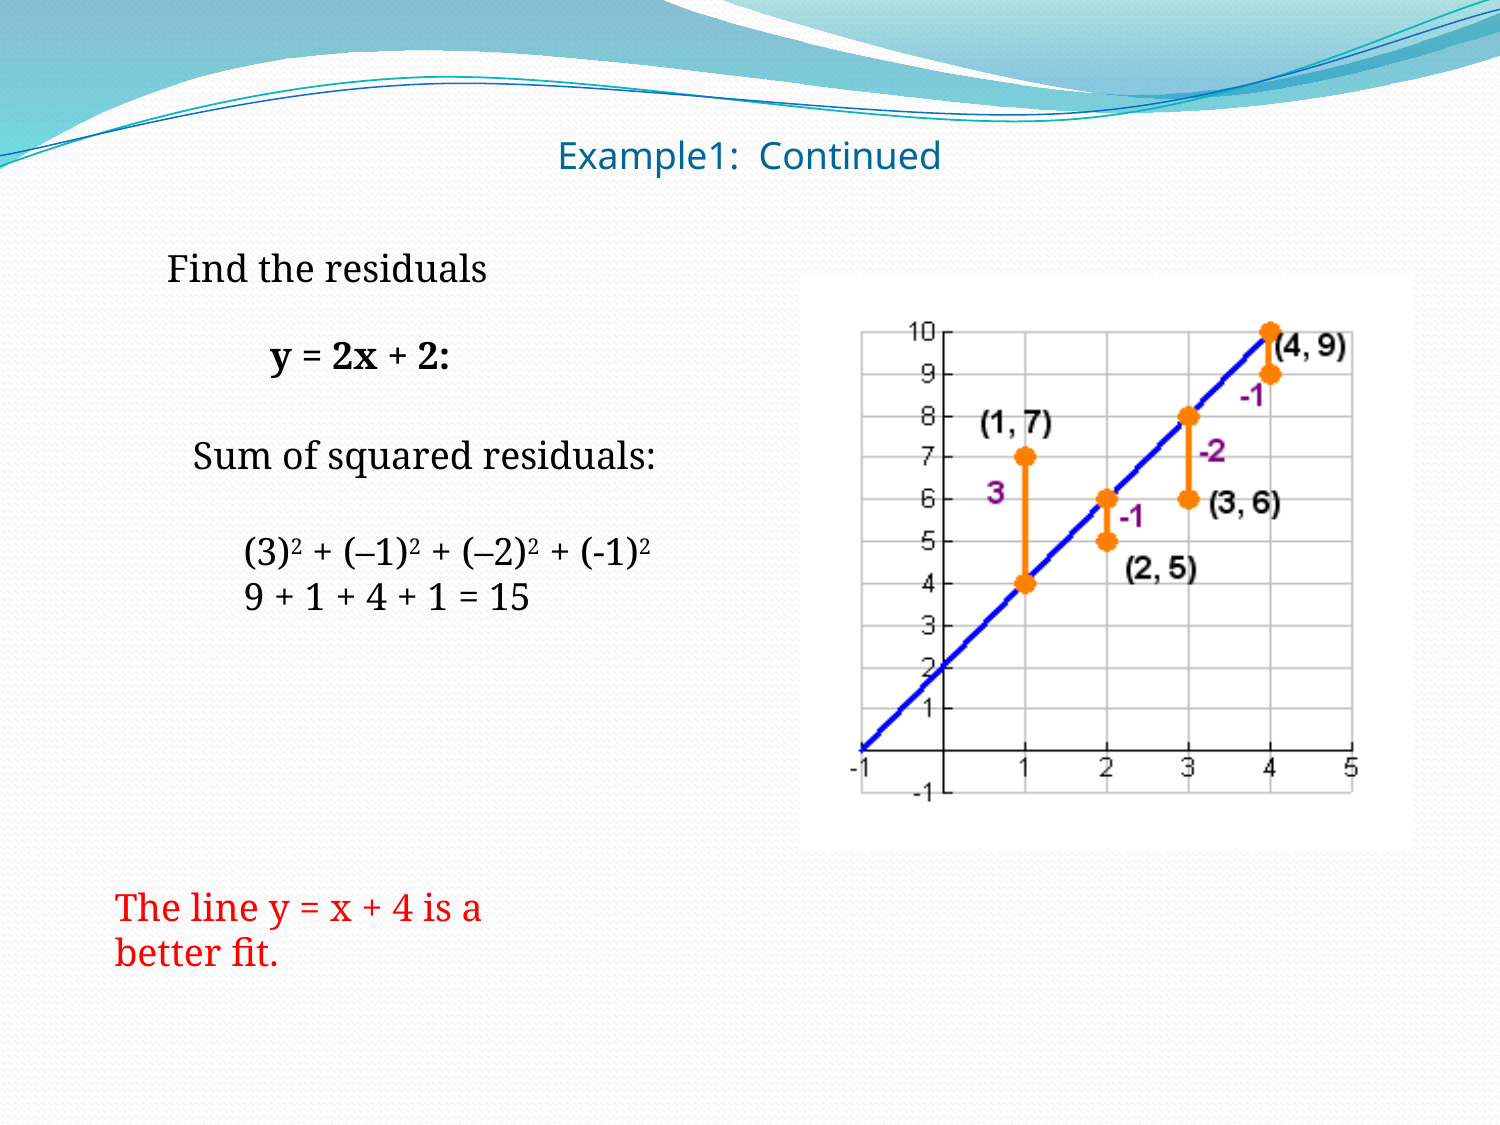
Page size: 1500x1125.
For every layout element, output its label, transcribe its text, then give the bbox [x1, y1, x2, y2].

text_box (3)2 + (–1)2 + (–2)2 + (-1)2 9 + 1 + 4 + 1 = 15 [228, 520, 667, 626]
text_box Sum of squared residuals: [178, 424, 672, 485]
text_box Find the residuals [152, 237, 504, 298]
text_box The line y = x + 4 is a better fit. [99, 876, 613, 981]
picture [799, 274, 1413, 851]
text_box y = 2x + 2: [255, 324, 466, 385]
text_box Example1: Continued [0, 124, 1500, 185]
